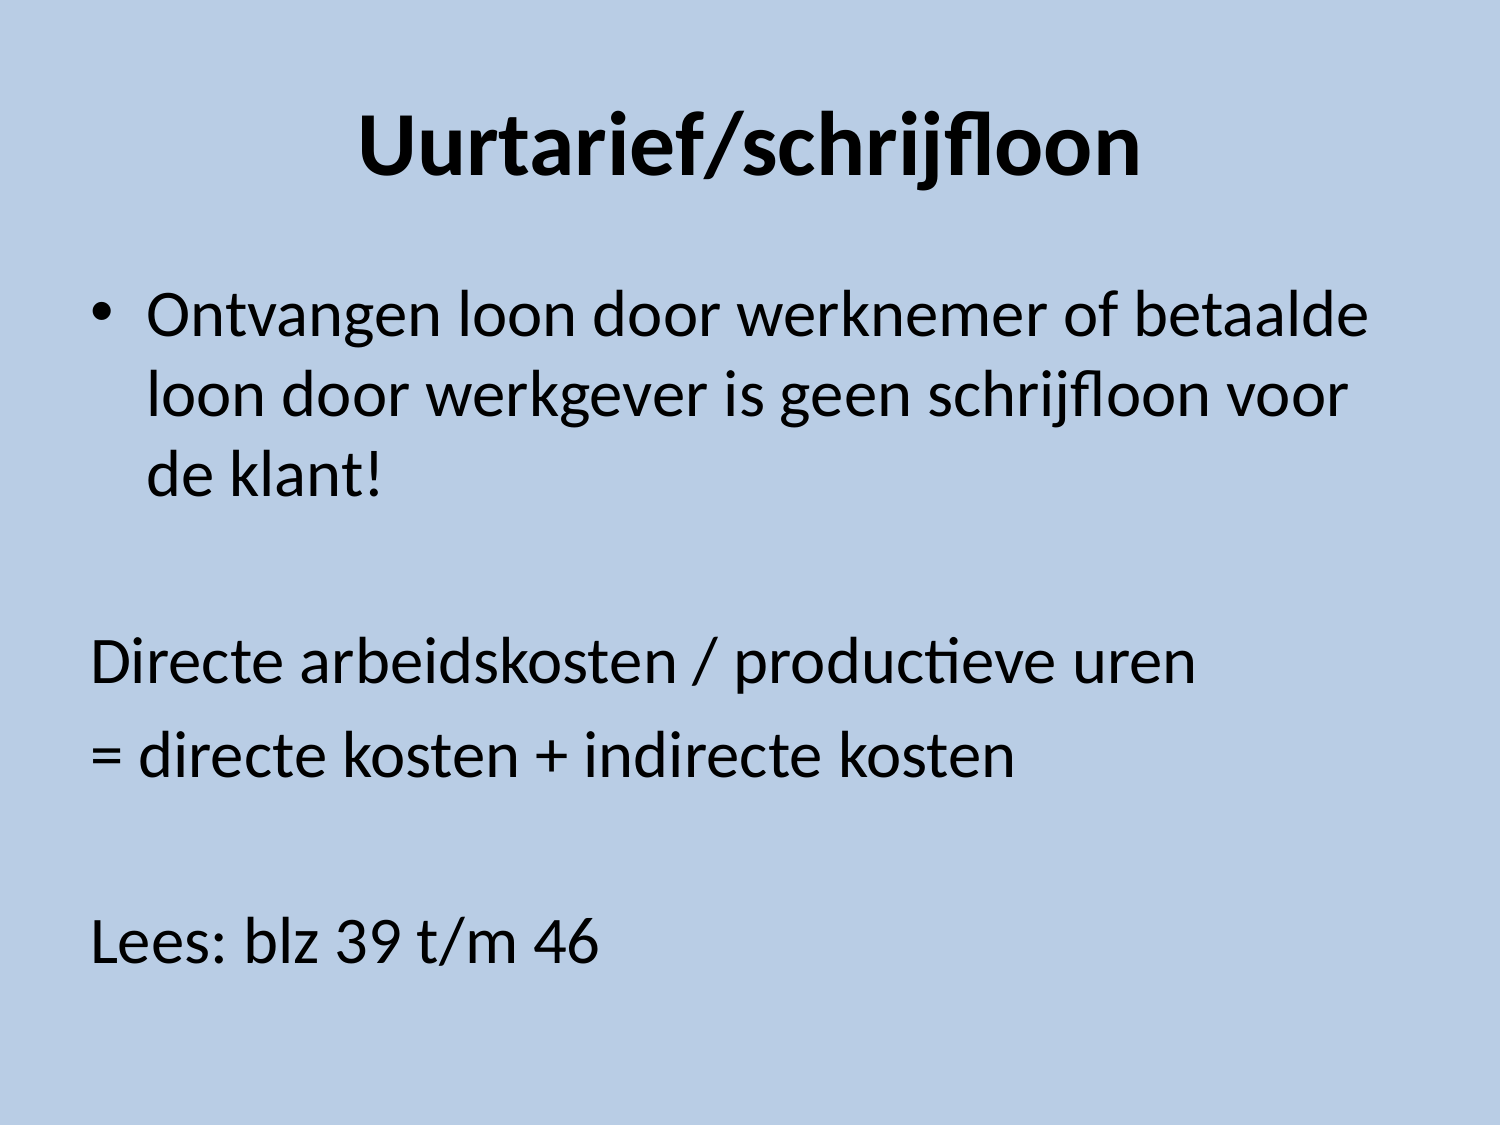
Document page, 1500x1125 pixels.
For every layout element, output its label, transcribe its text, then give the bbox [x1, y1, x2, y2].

list Ontvangen loon door werknemer of betaalde loon door werkgever is geen schrijfloon voor de klant! Directe arbeidskosten / productieve uren = directe kosten + indirecte kosten Lees: blz 39 t/m 46 [75, 262, 1425, 1005]
title Uurtarief/schrijfloon [75, 45, 1425, 233]
